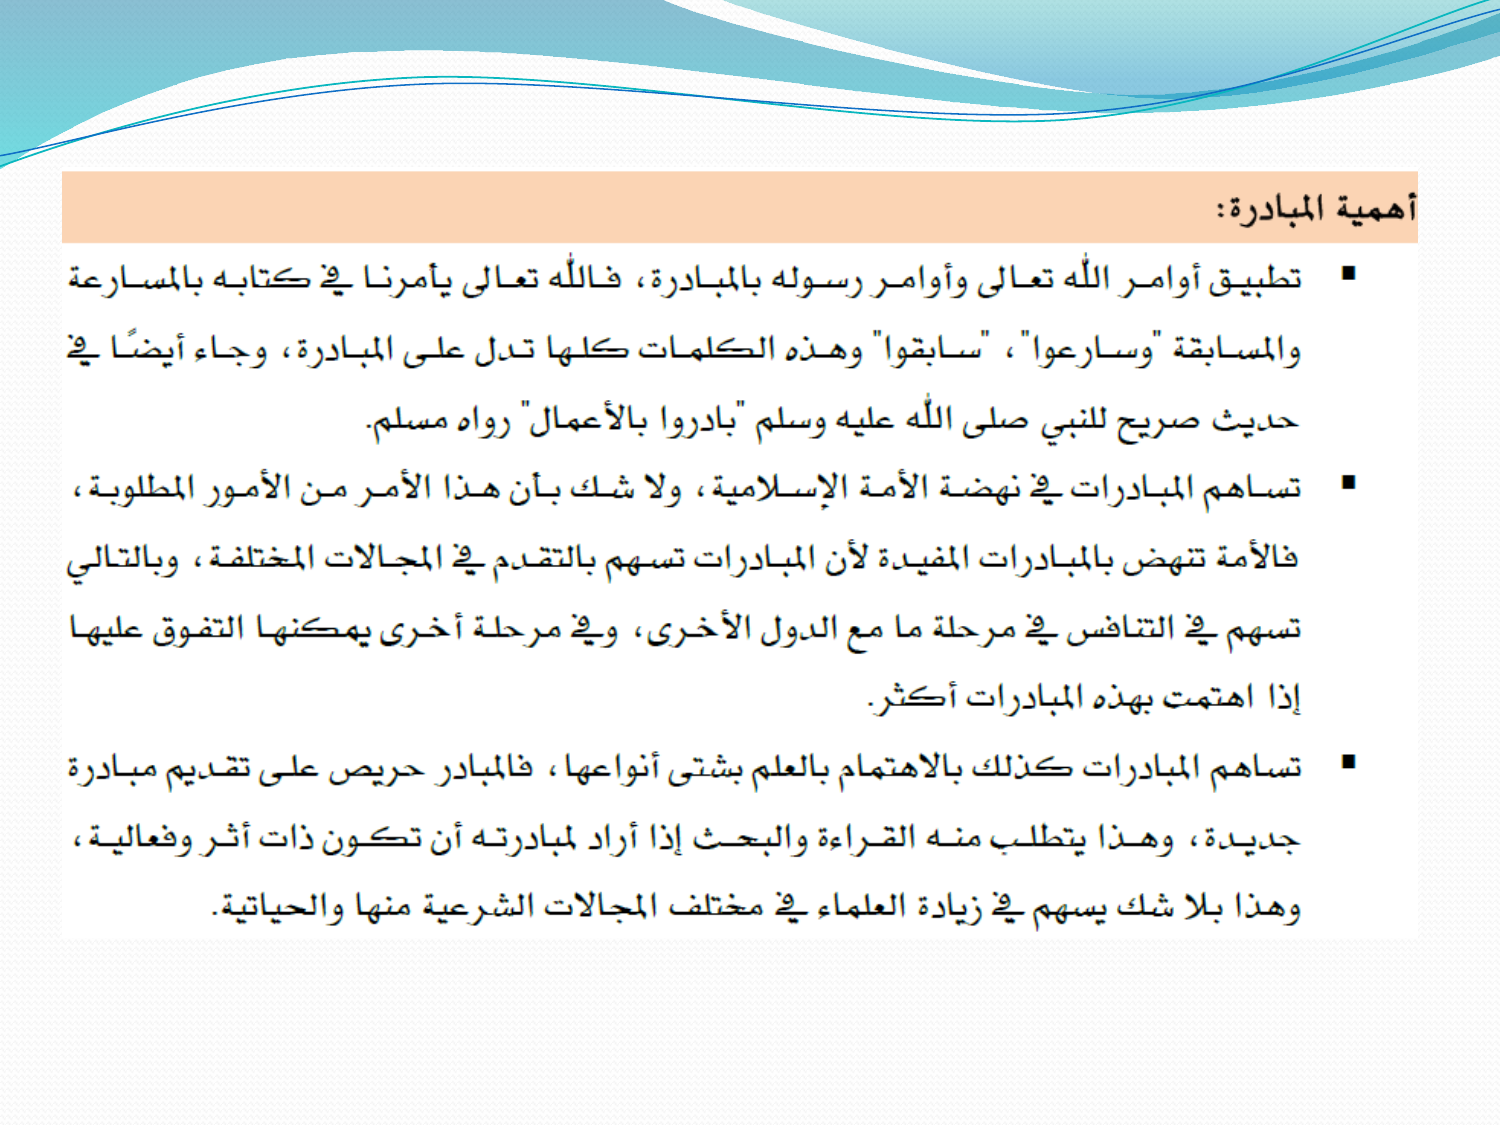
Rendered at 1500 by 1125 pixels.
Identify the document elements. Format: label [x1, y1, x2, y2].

picture [62, 167, 1418, 938]
